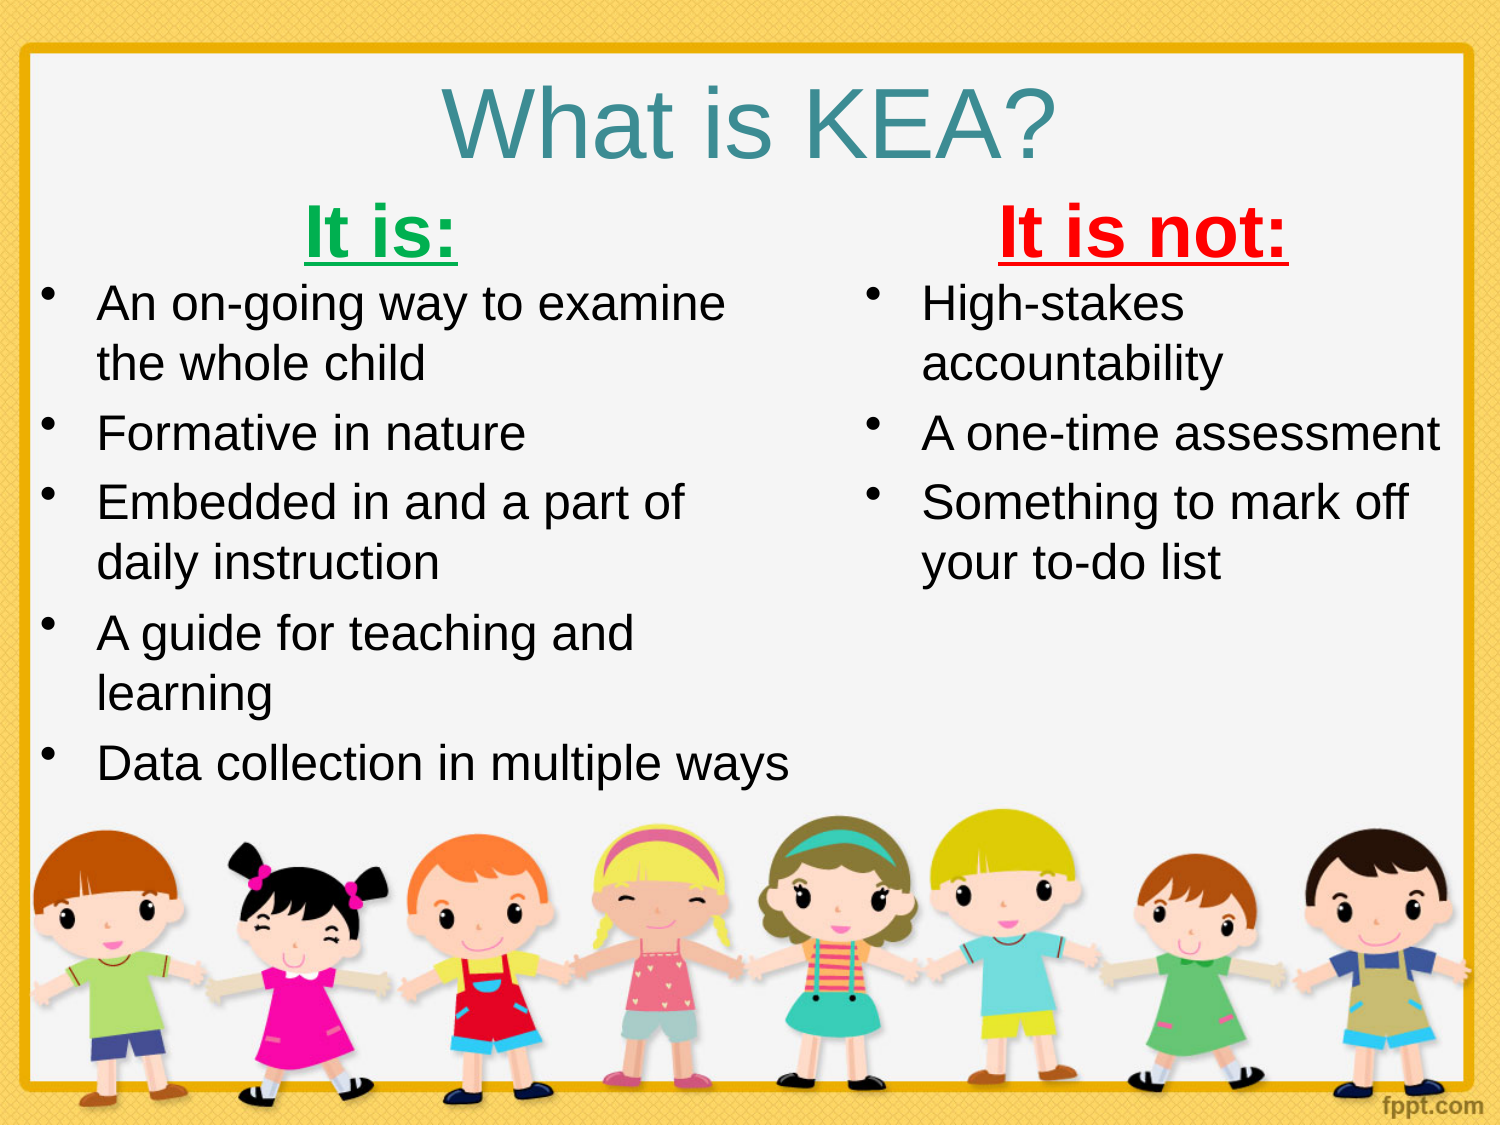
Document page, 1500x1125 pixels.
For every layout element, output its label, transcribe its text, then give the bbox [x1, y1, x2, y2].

list High-stakes accountability A one-time assessment Something to mark off your to-do list [849, 262, 1500, 963]
list An on-going way to examine the whole child Formative in nature Embedded in and a part of daily instruction A guide for teaching and learning Data collection in multiple ways [24, 262, 813, 963]
list It is not: [825, 174, 1463, 280]
picture [0, 0, 1500, 1125]
title What is KEA? [75, 24, 1425, 213]
list It is: [62, 174, 700, 262]
